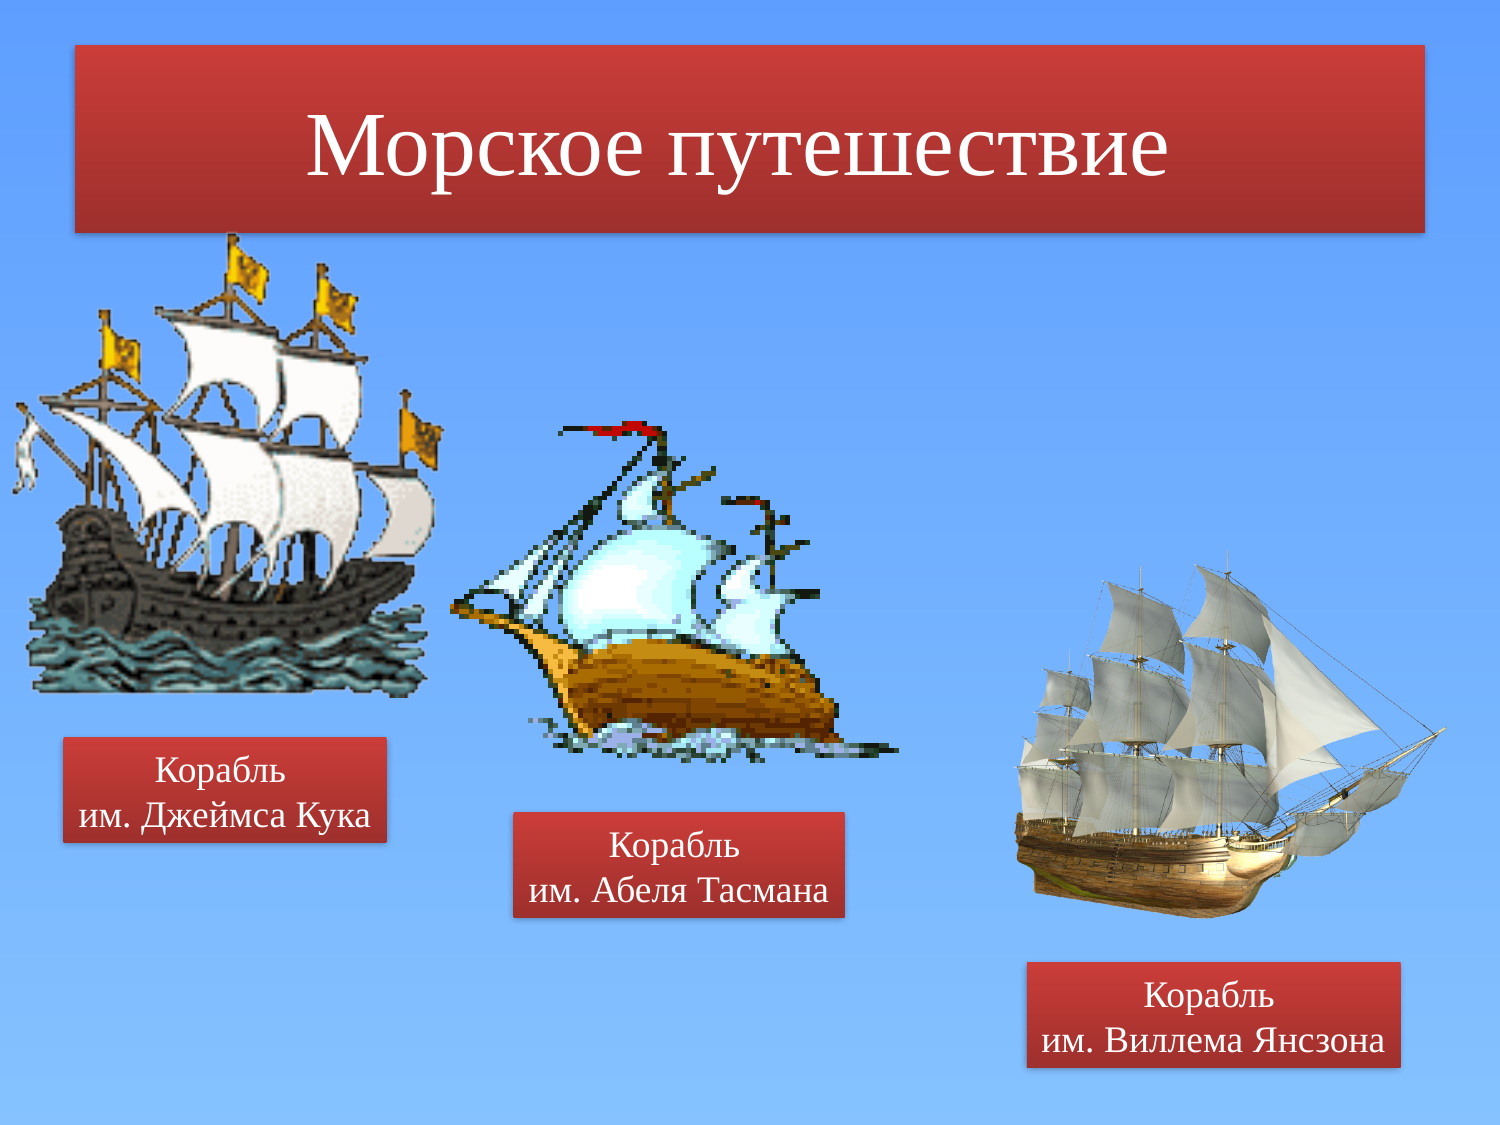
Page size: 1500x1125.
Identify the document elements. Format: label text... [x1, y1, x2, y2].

text_box Корабль им. Джеймса Кука [63, 737, 387, 843]
picture [1012, 549, 1447, 920]
text_box Корабль им. Абеля Тасмана [513, 812, 845, 918]
text_box Корабль им. Виллема Янсзона [1026, 962, 1401, 1068]
picture [0, 224, 899, 763]
title Морское путешествие [75, 45, 1425, 233]
